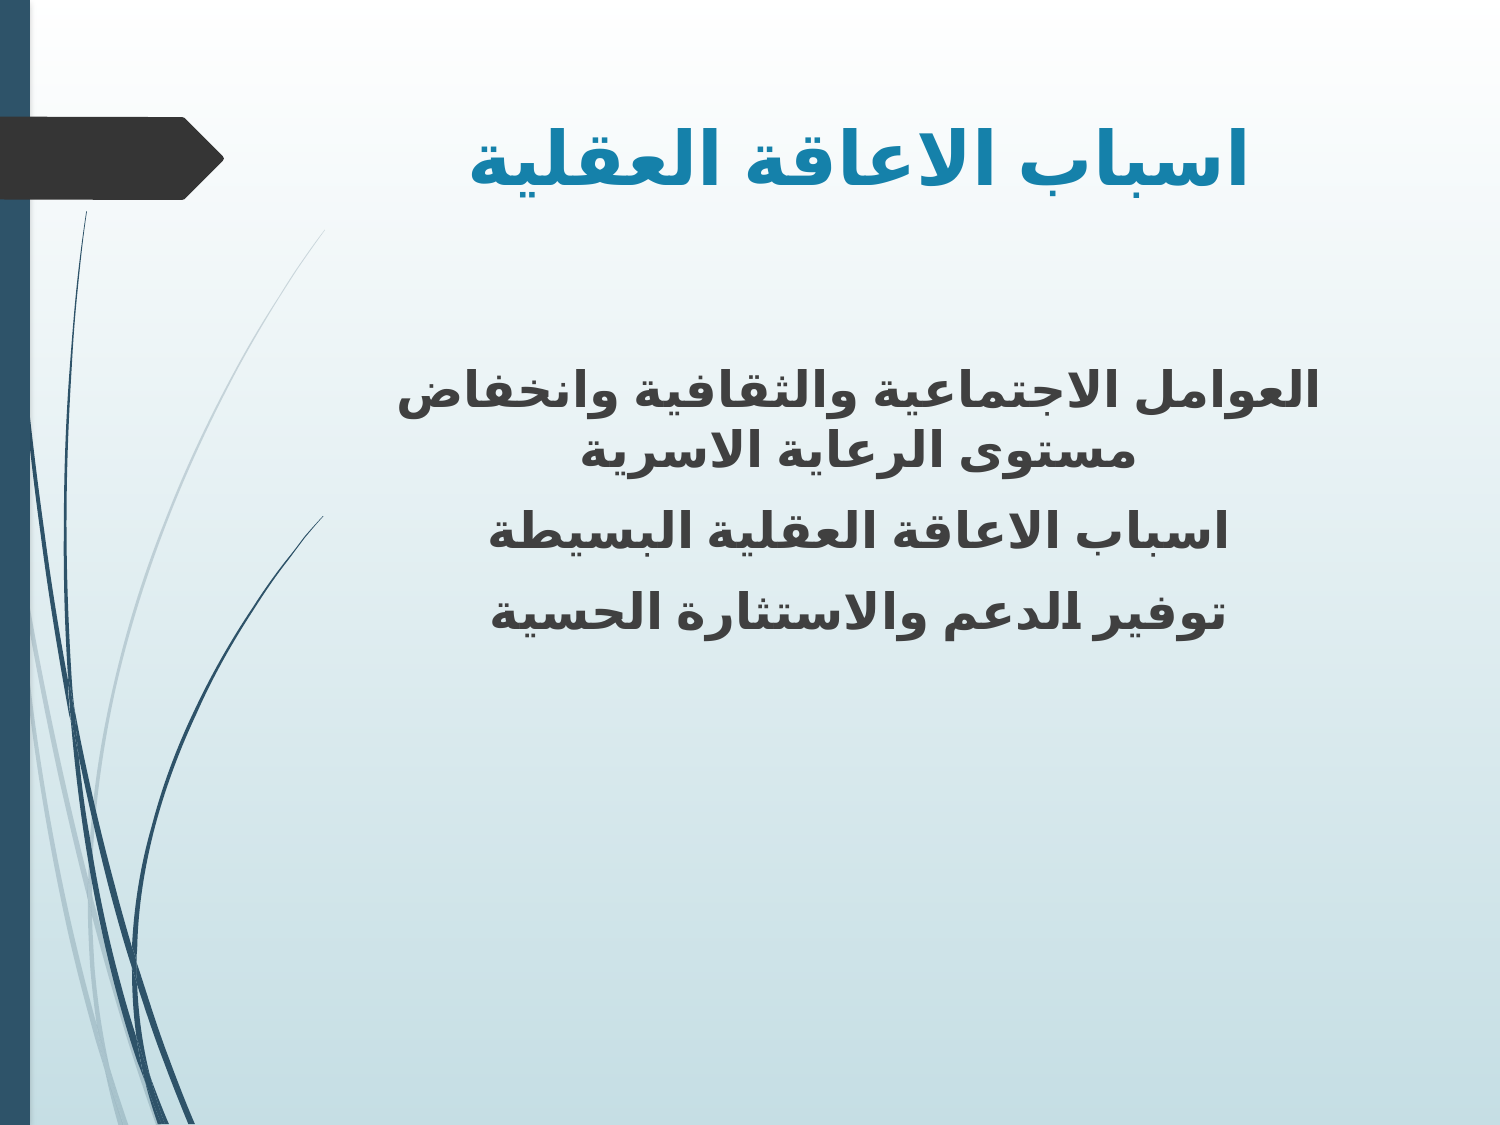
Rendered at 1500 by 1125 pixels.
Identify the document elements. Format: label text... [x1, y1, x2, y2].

list العوامل الاجتماعية والثقافية وانخفاض مستوى الرعاية الاسرية اسباب الاعاقة العقلية البسيطة توفير الدعم والاستثارة الحسية [318, 350, 1400, 970]
title اسباب الاعاقة العقلية [319, 102, 1400, 313]
